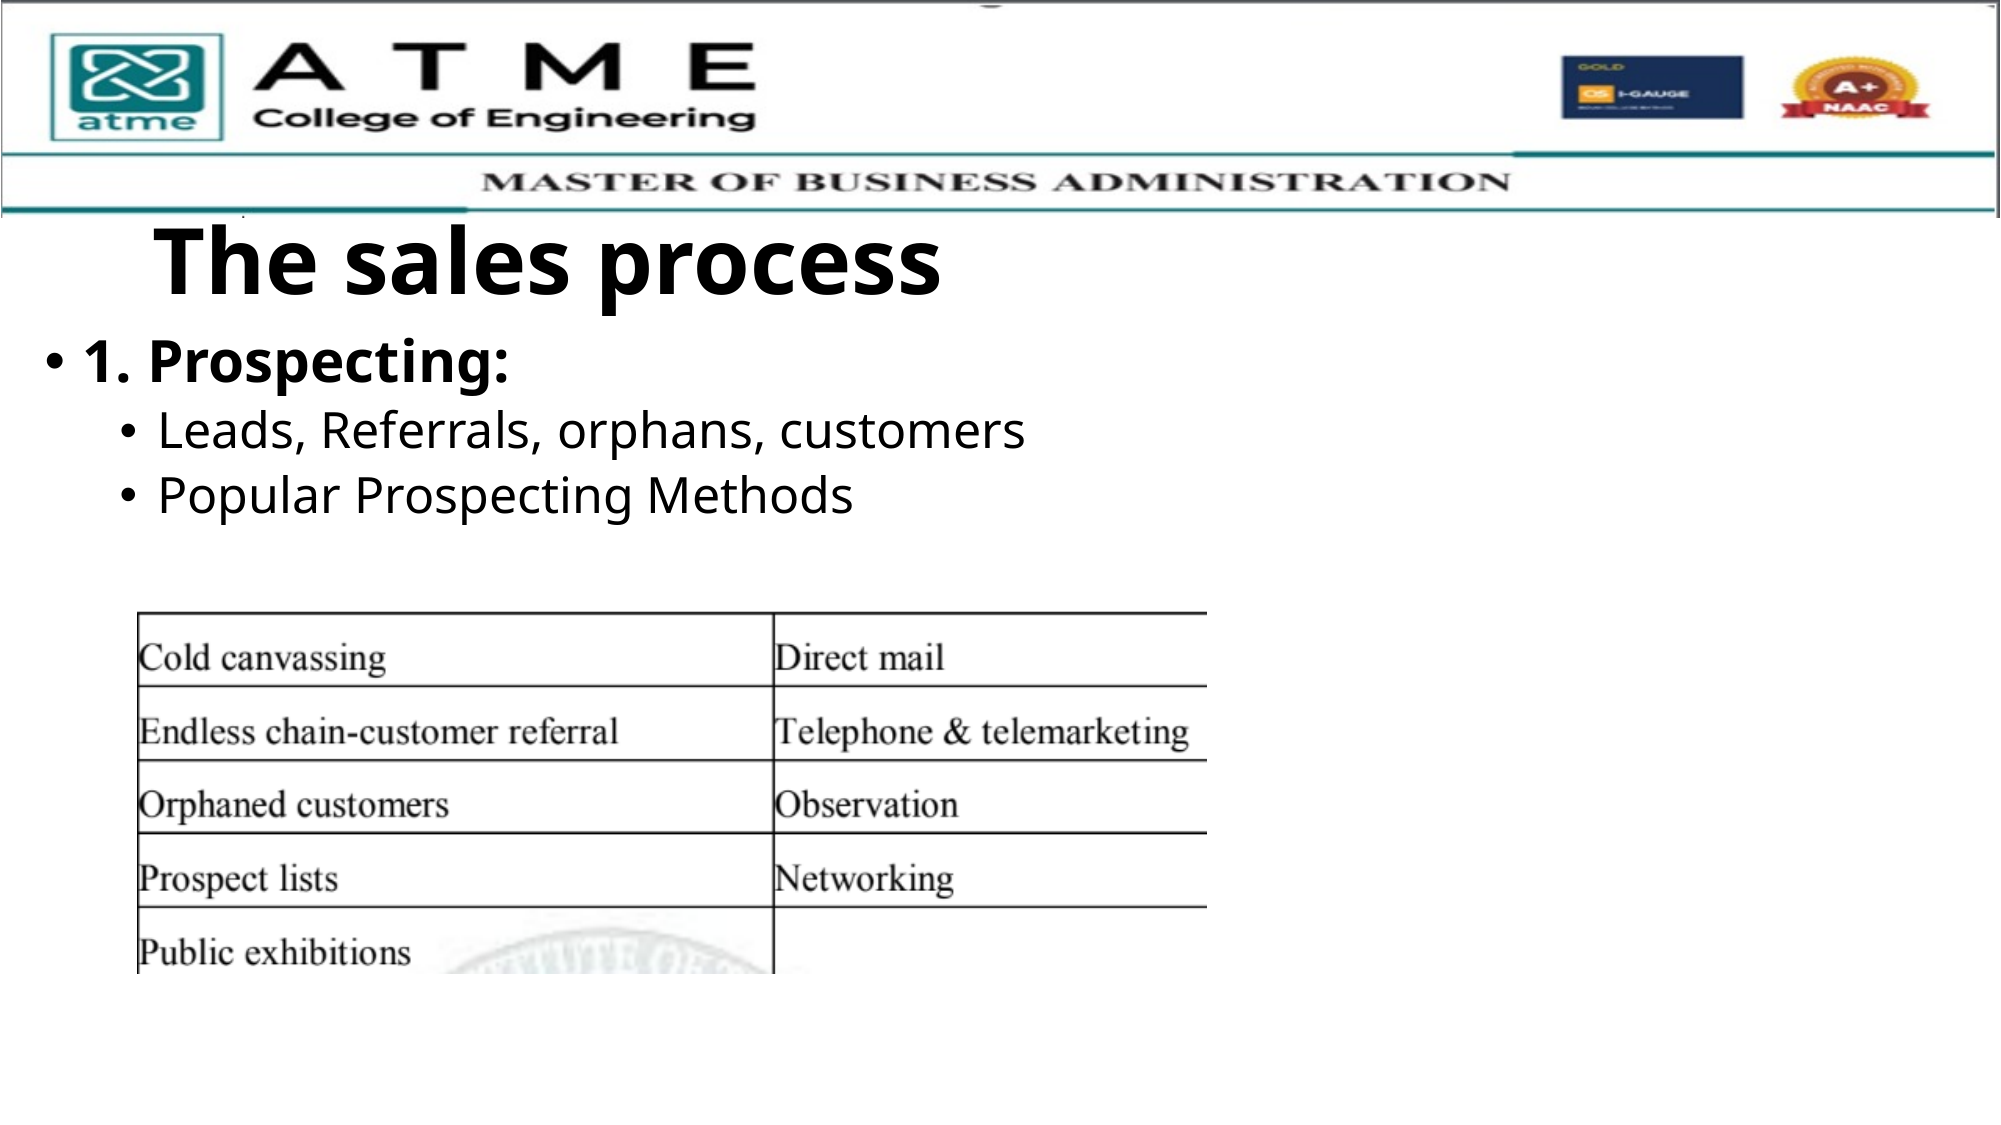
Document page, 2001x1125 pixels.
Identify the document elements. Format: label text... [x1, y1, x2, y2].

list 1. Prospecting: Leads, Referrals, orphans, customers Popular Prospecting Methods [29, 324, 1980, 1109]
picture [1, 0, 2000, 218]
title The sales process [137, 204, 1863, 324]
picture [136, 609, 1207, 975]
